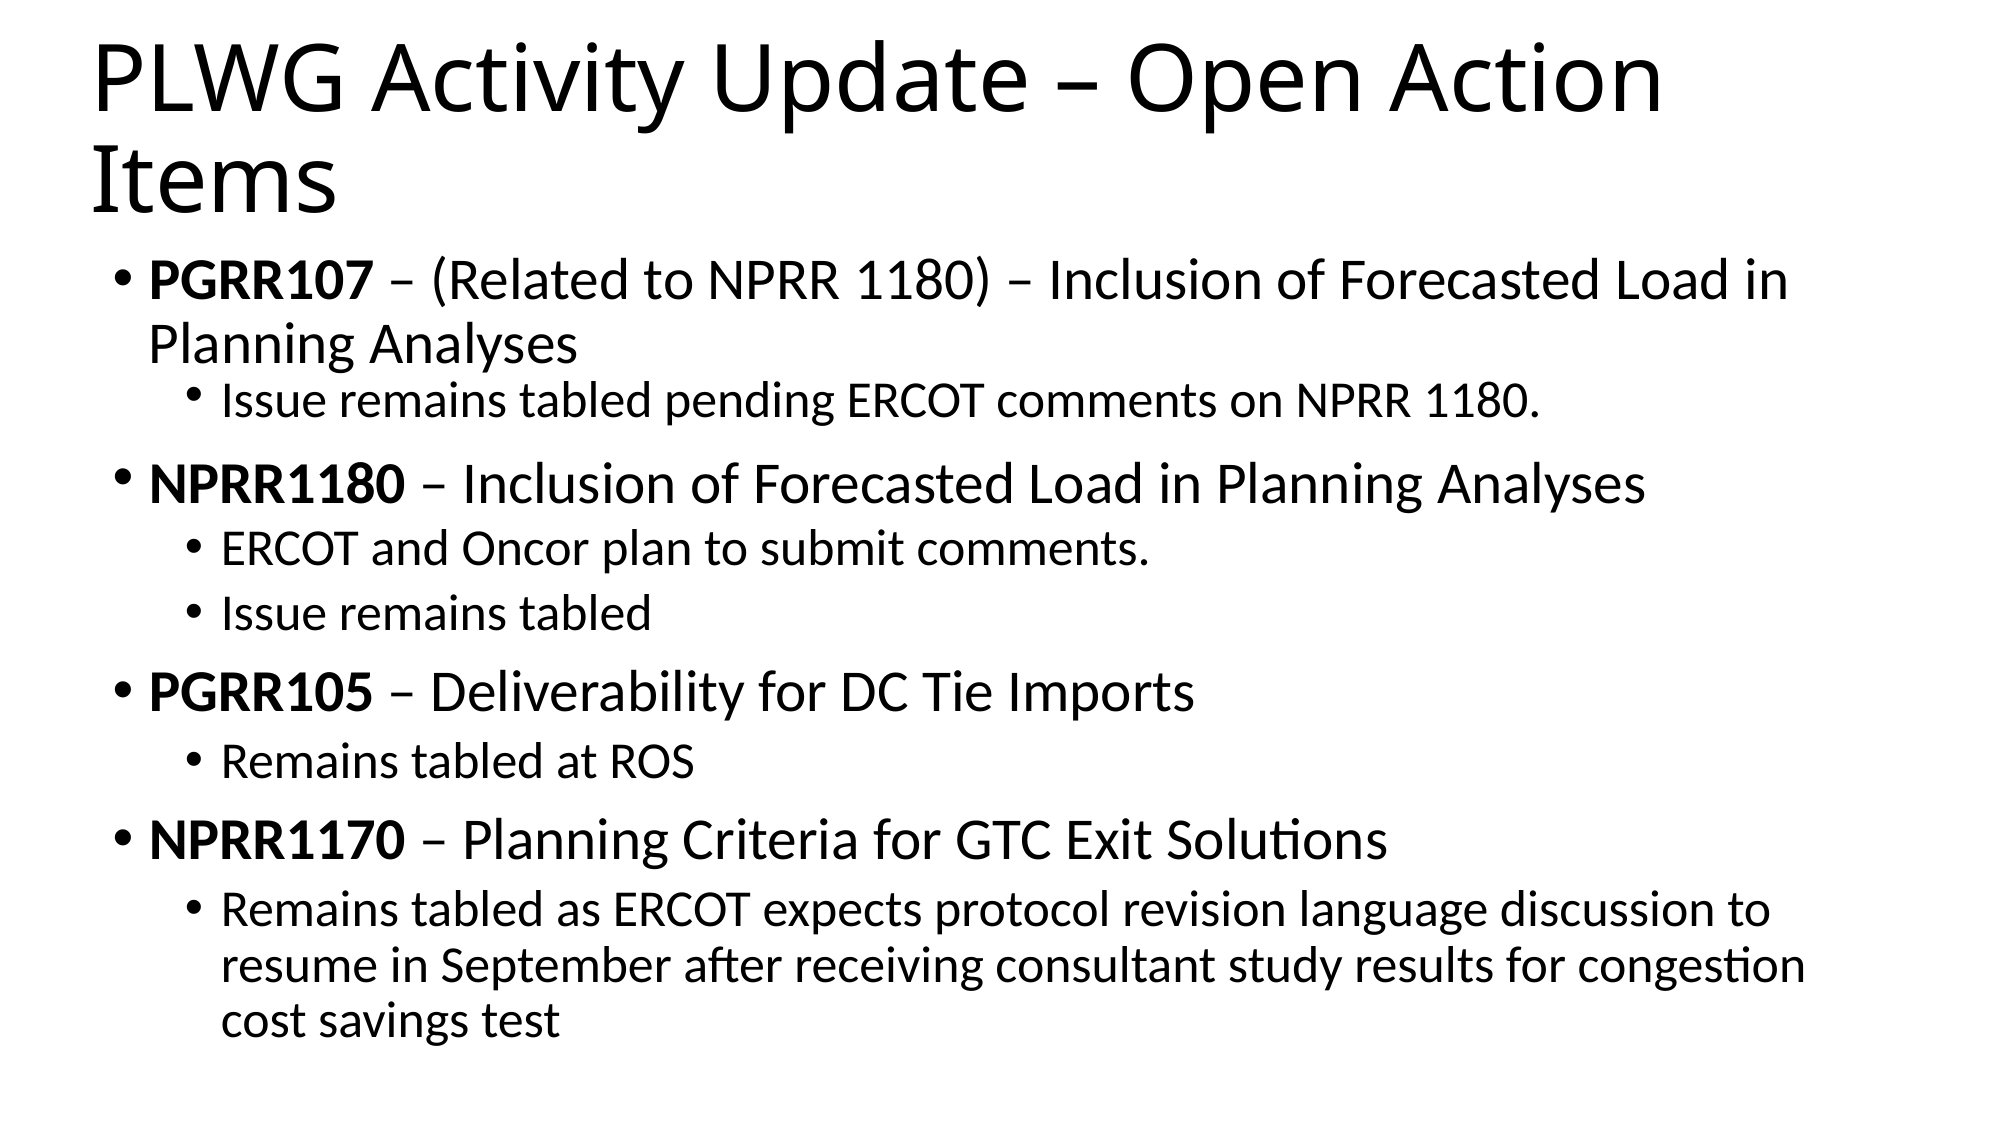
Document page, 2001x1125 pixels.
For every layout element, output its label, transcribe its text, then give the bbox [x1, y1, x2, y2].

title PLWG Activity Update – Open Action Items [75, 23, 1894, 241]
list PGRR107 – (Related to NPRR 1180) – Inclusion of Forecasted Load in Planning Analyses Issue remains tabled pending ERCOT comments on NPRR 1180. NPRR1180 – Inclusion of Forecasted Load in Planning Analyses ERCOT and Oncor plan to submit comments. Issue remains tabled PGRR105 – Deliverability for DC Tie Imports Remains tabled at ROS NPRR1170 – Planning Criteria for GTC Exit Solutions Remains tabled as ERCOT expects protocol revision language discussion to resume in September after receiving consultant study results for congestion cost savings test [97, 240, 1894, 1063]
